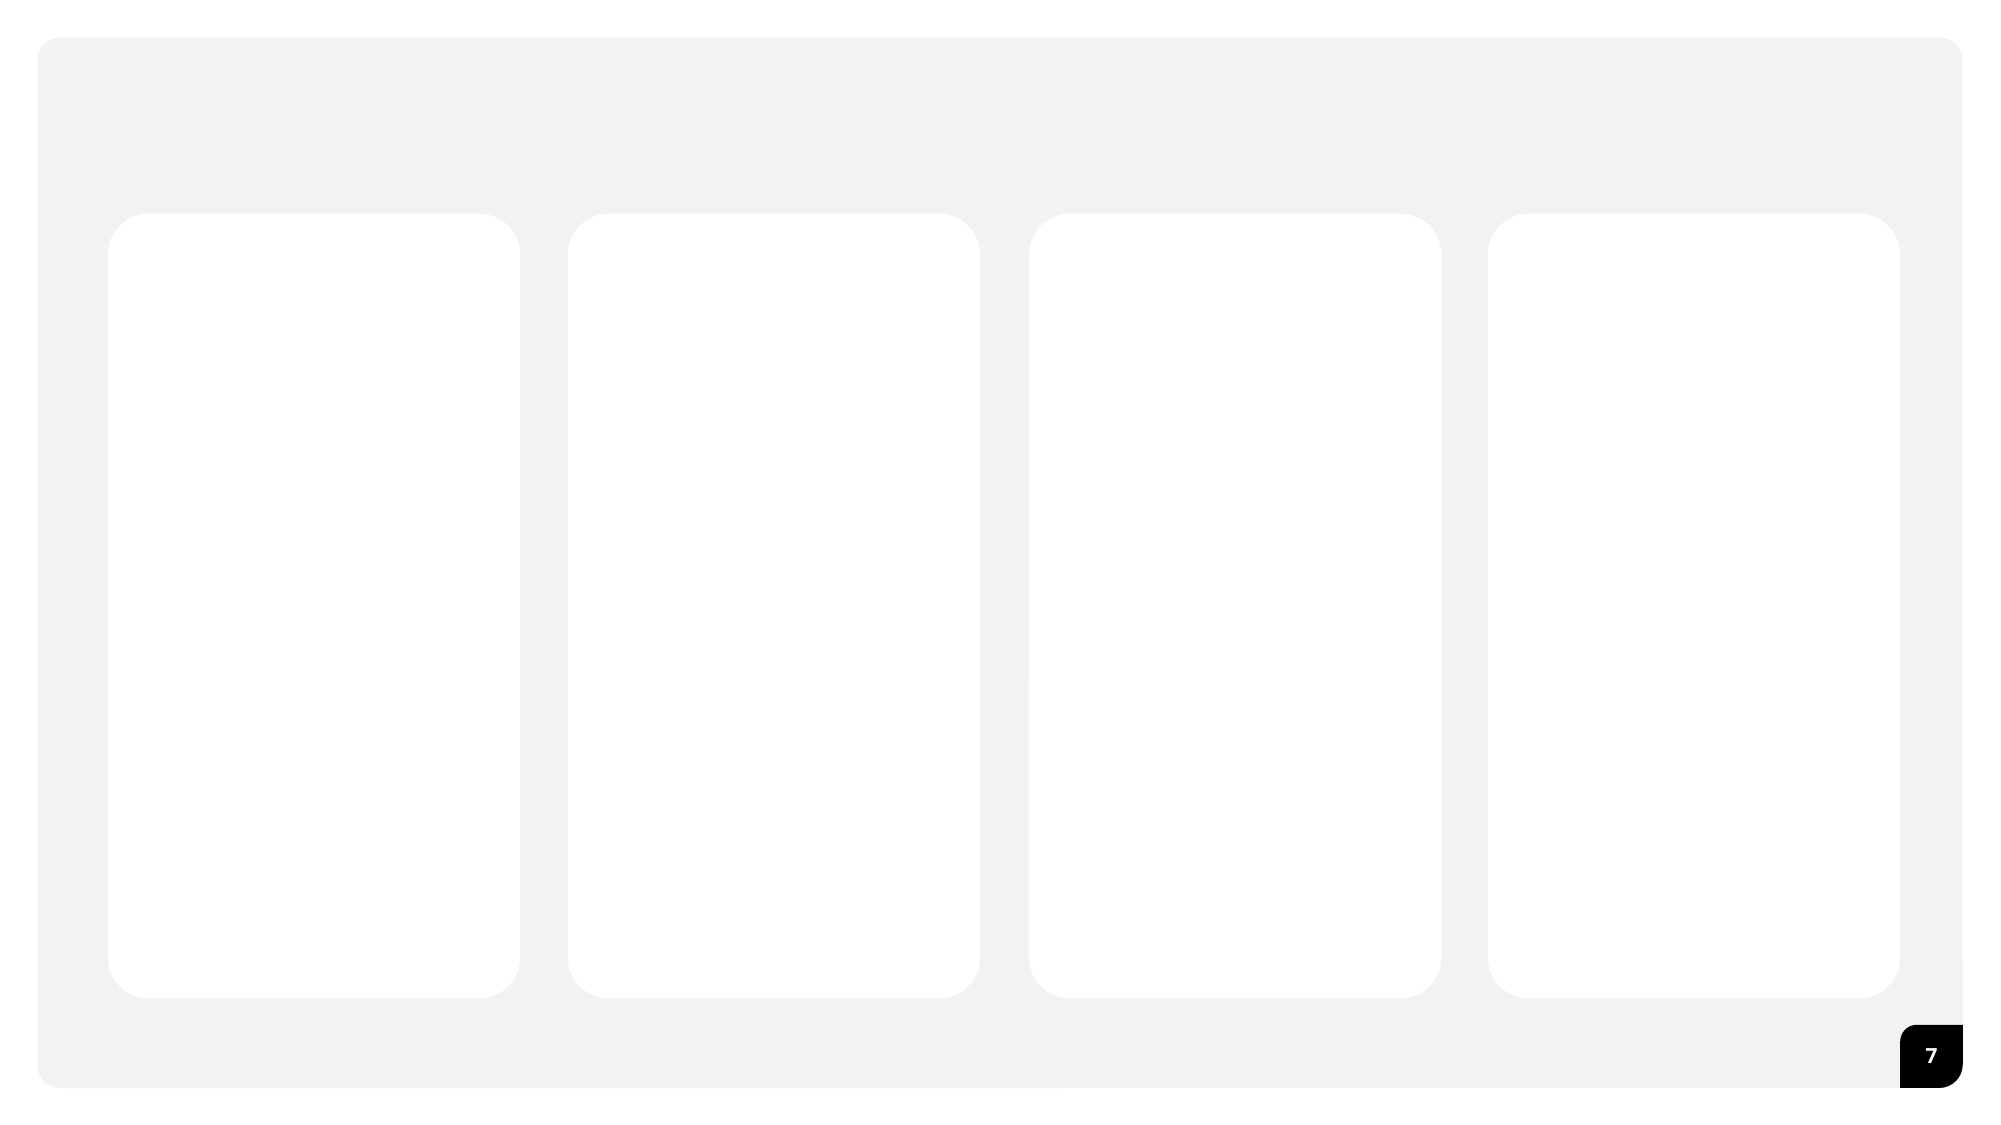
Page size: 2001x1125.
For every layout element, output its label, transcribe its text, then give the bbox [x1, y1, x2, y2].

slide_number 7 [1900, 1024, 1963, 1088]
